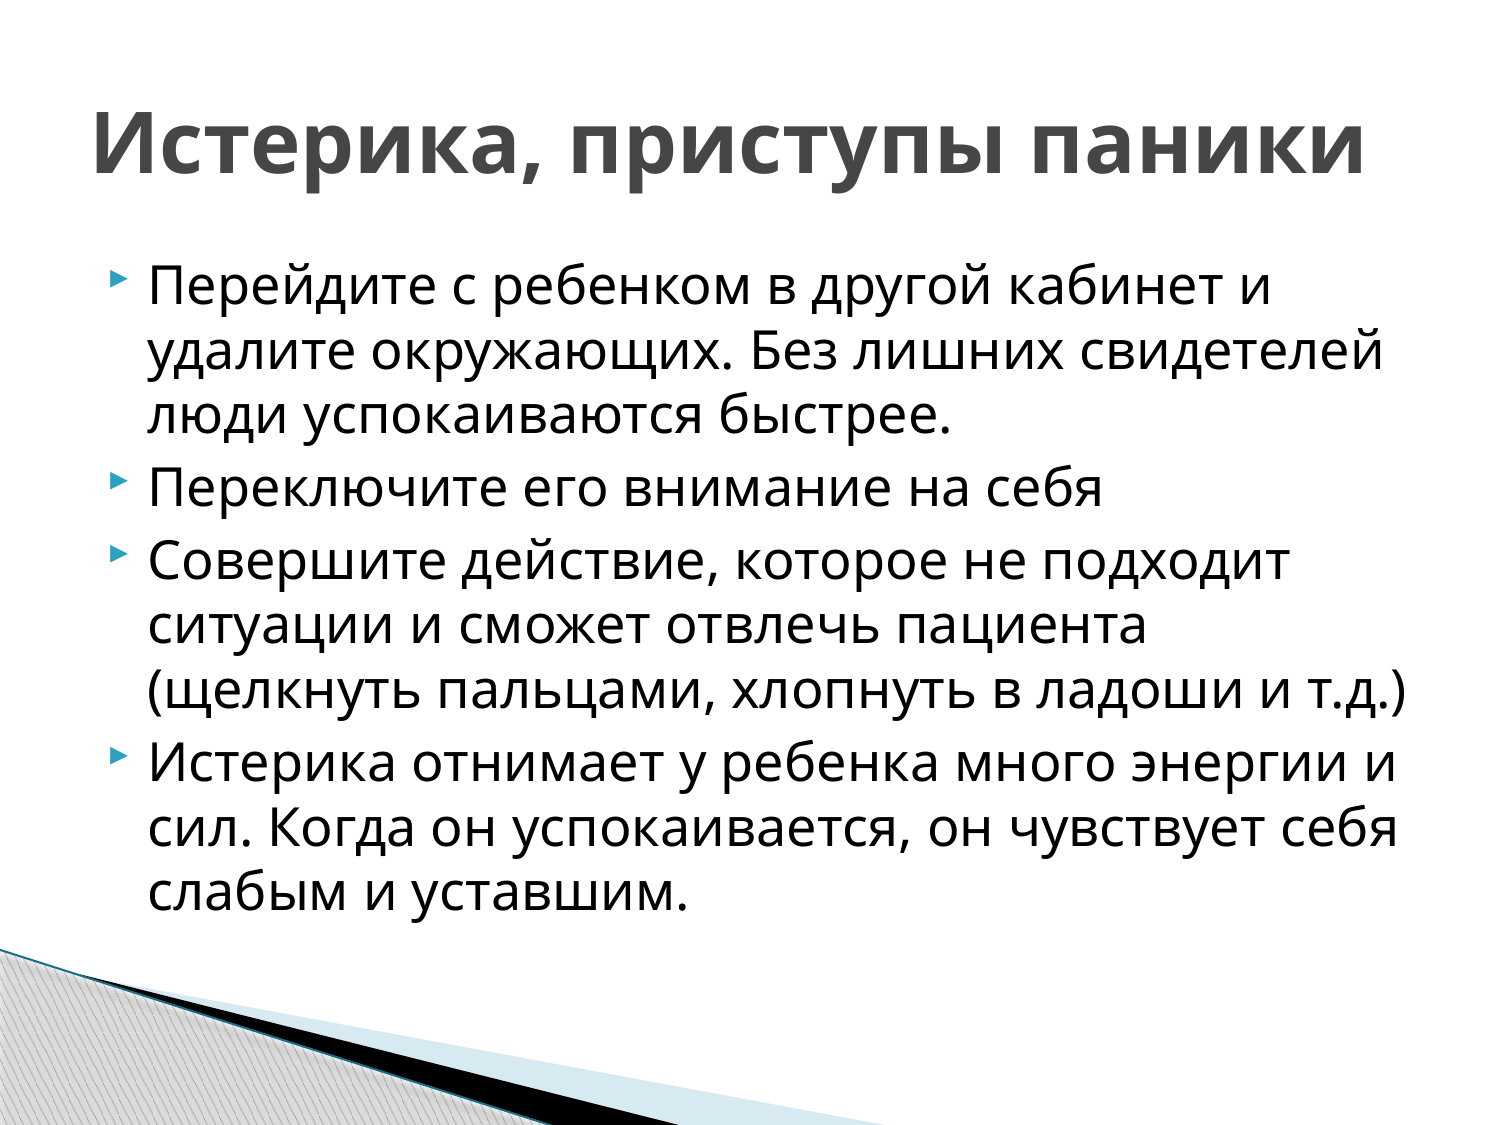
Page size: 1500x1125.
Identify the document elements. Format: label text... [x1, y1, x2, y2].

title Истерика, приступы паники [75, 45, 1425, 233]
list Перейдите с ребенком в другой кабинет и удалите окружающих. Без лишних свидетелей люди успокаиваются быстрее. Переключите его внимание на себя Совершите действие, которое не подходит ситуации и сможет отвлечь пациента (щелкнуть пальцами, хлопнуть в ладоши и т.д.) Истерика отнимает у ребенка много энергии и сил. Когда он успокаивается, он чувствует себя слабым и уставшим. [75, 243, 1425, 986]
